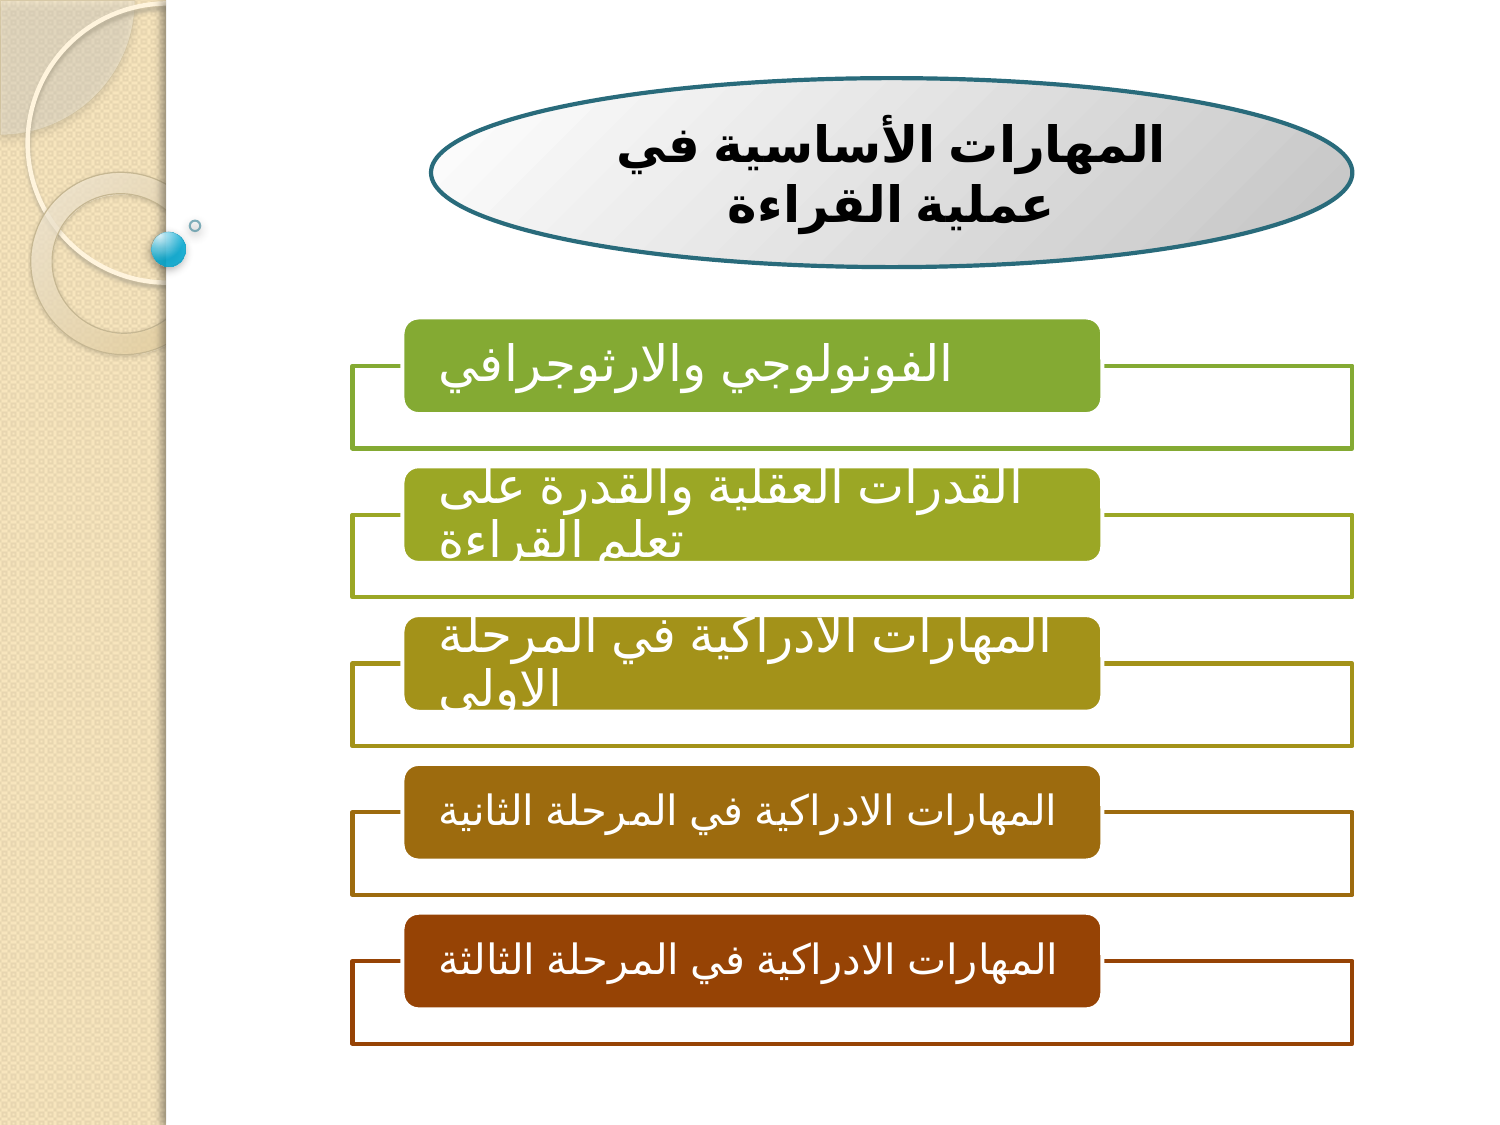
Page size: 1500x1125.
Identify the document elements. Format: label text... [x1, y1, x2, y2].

text_box المهارات الأساسية في عملية القراءة [428, 76, 1355, 270]
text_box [352, 314, 1353, 1048]
